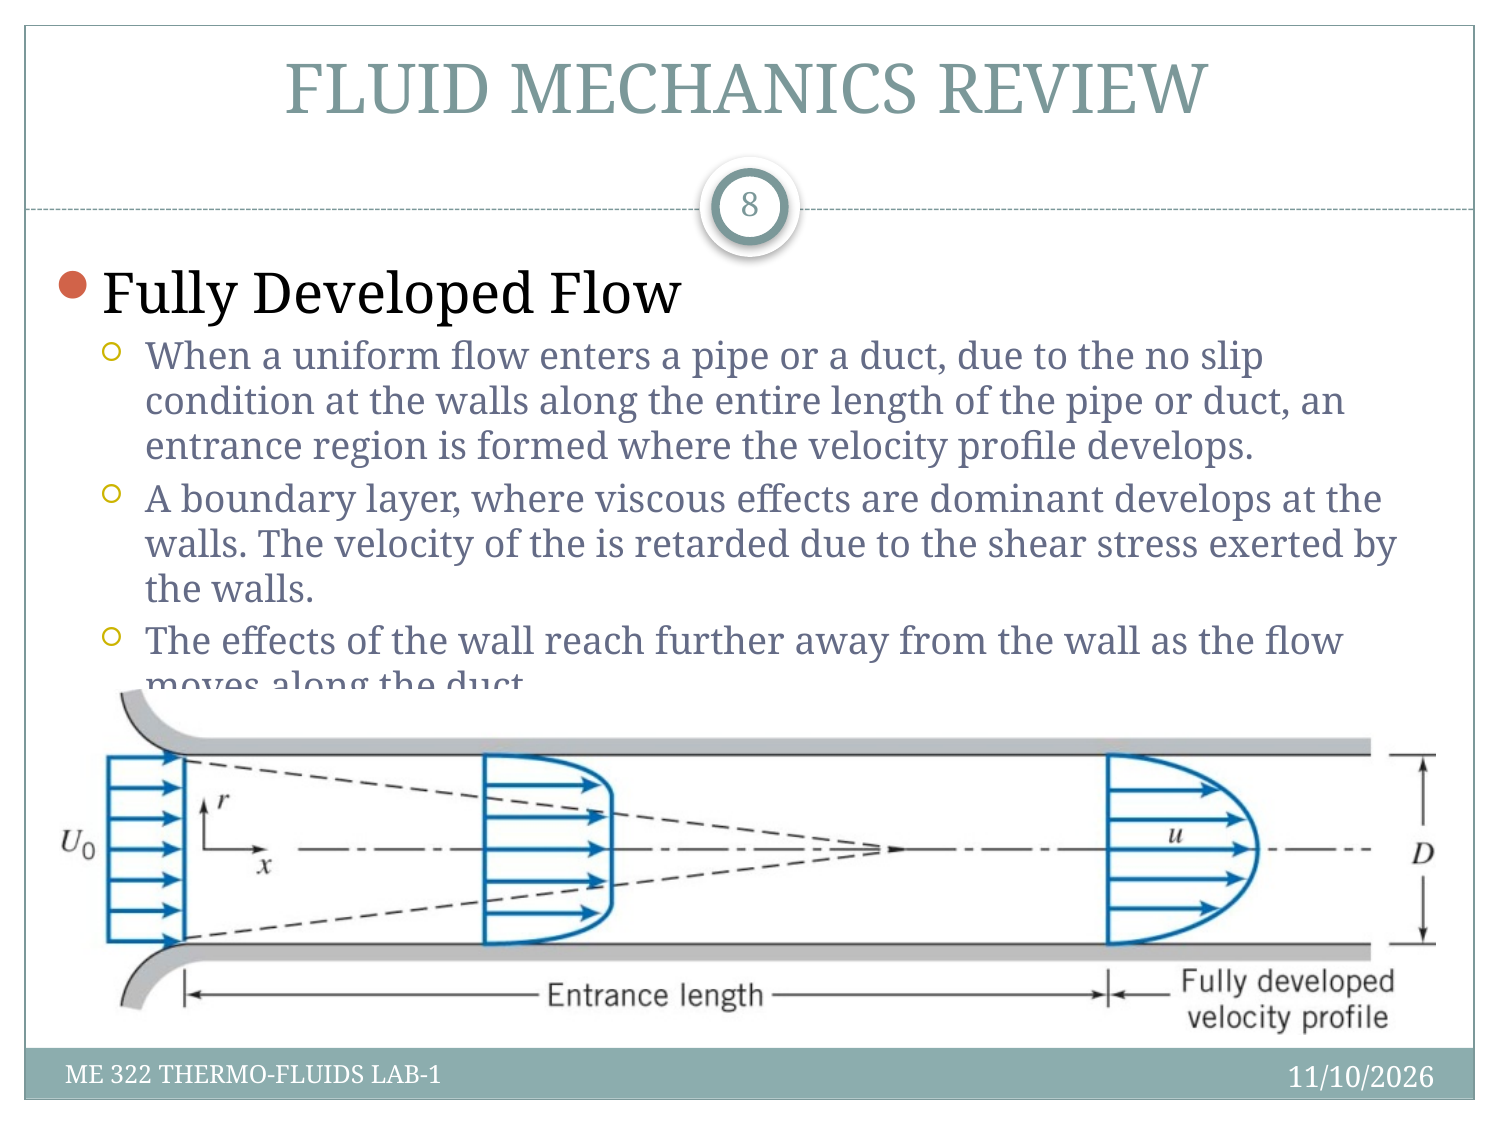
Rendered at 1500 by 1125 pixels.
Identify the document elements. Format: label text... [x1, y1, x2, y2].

list Fully Developed Flow When a uniform flow enters a pipe or a duct, due to the no slip condition at the walls along the entire length of the pipe or duct, an entrance region is formed where the velocity profile develops. A boundary layer, where viscous effects are dominant develops at the walls. The velocity of the is retarded due to the shear stress exerted by the walls. The effects of the wall reach further away from the wall as the flow moves along the duct. [40, 249, 1436, 1000]
slide_number 8 [712, 169, 788, 243]
title FLUID MECHANICS REVIEW [47, 37, 1448, 162]
footer ME 322 THERMO-FLUIDS LAB-1 [50, 1051, 638, 1112]
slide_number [950, 1050, 1450, 1111]
picture [58, 689, 1436, 1036]
